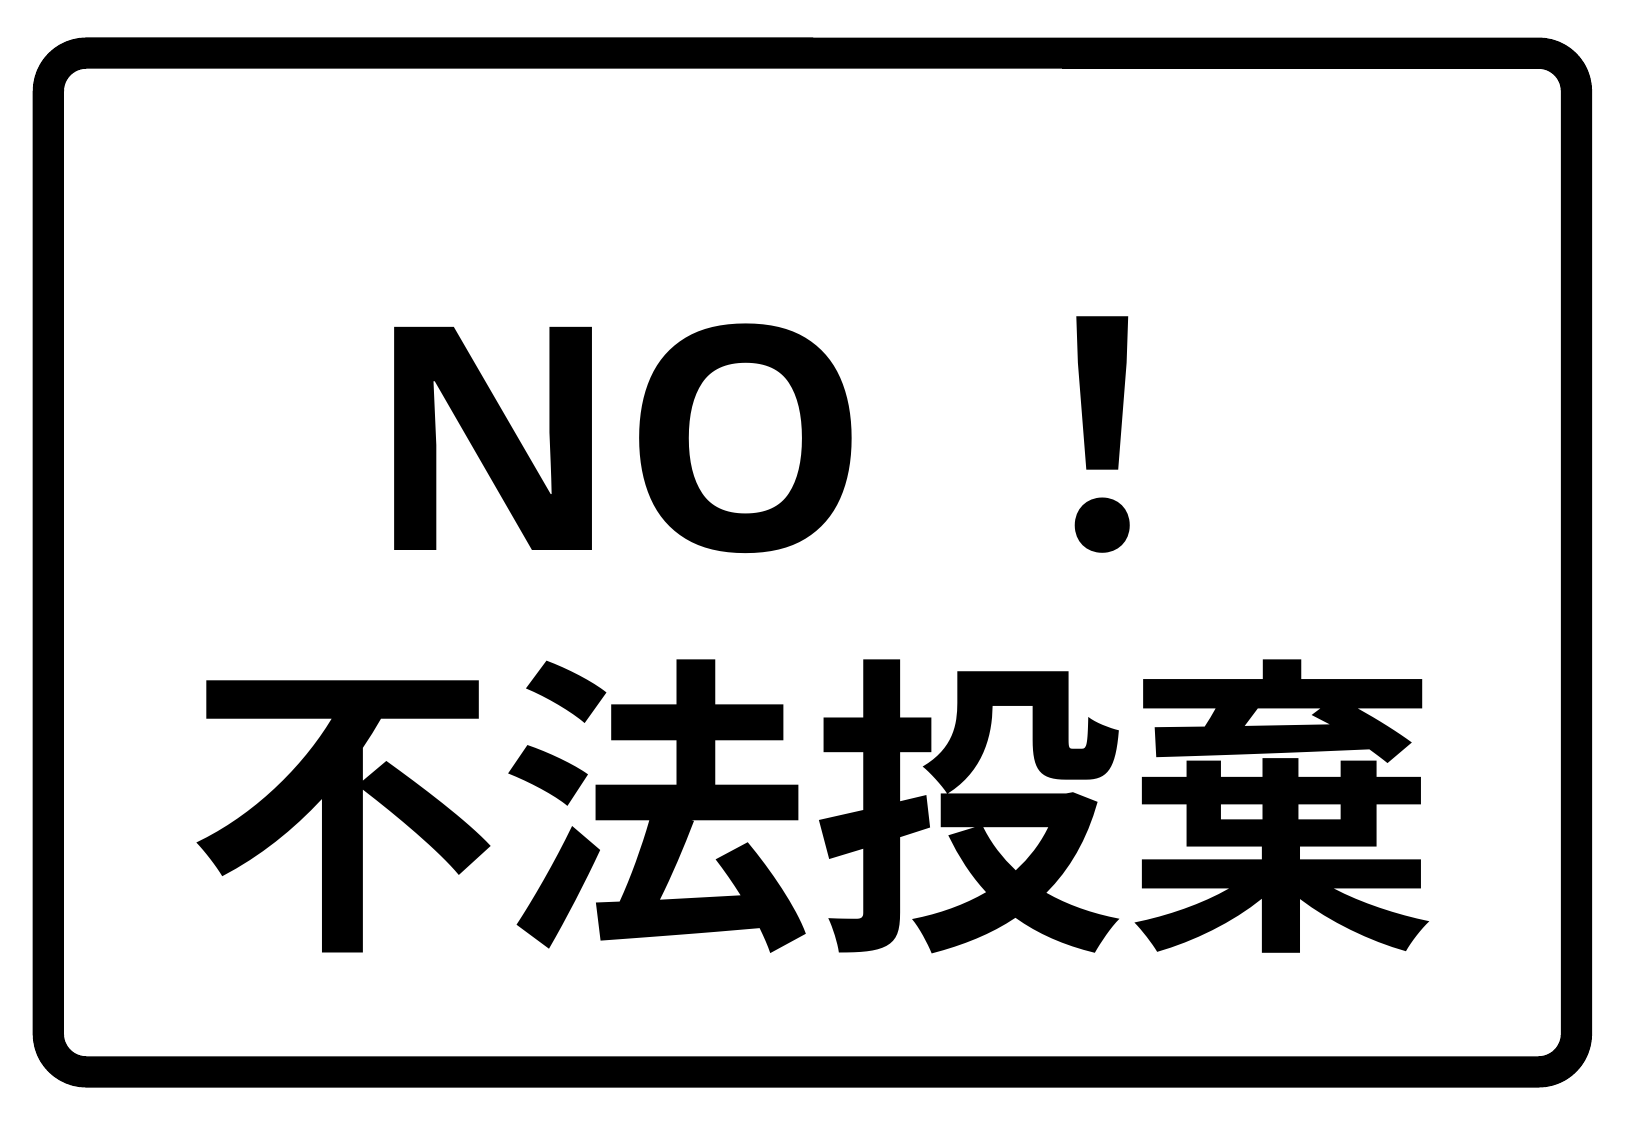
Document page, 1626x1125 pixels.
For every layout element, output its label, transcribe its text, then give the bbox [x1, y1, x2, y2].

text_box NO！ 不法投棄 [0, 230, 1625, 996]
text_box [46, 996, 1579, 1075]
text_box [46, 50, 1579, 230]
